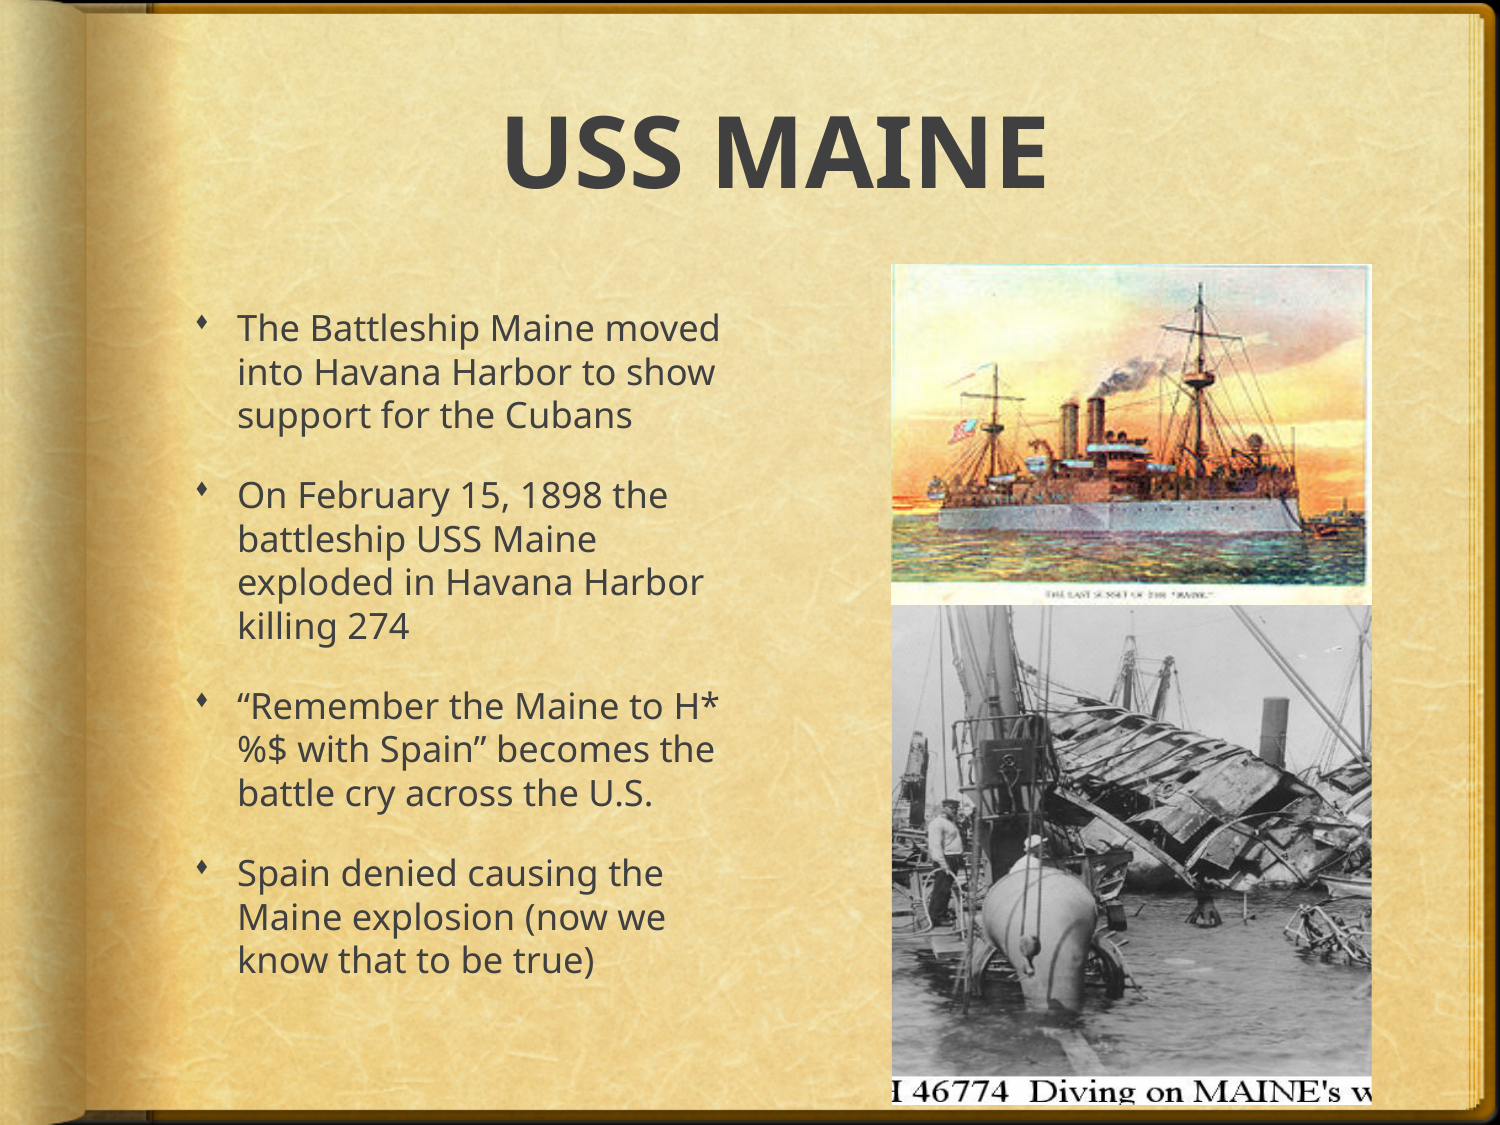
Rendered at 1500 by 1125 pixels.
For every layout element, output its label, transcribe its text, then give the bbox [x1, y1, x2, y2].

title USS MAINE [178, 45, 1372, 265]
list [891, 606, 1373, 1106]
list The Battleship Maine moved into Havana Harbor to show support for the Cubans On February 15, 1898 the battleship USS Maine exploded in Havana Harbor killing 274 “Remember the Maine to H*%$ with Spain” becomes the battle cry across the U.S. Spain denied causing the Maine explosion (now we know that to be true) [178, 297, 742, 1005]
picture [0, 0, 1500, 1125]
